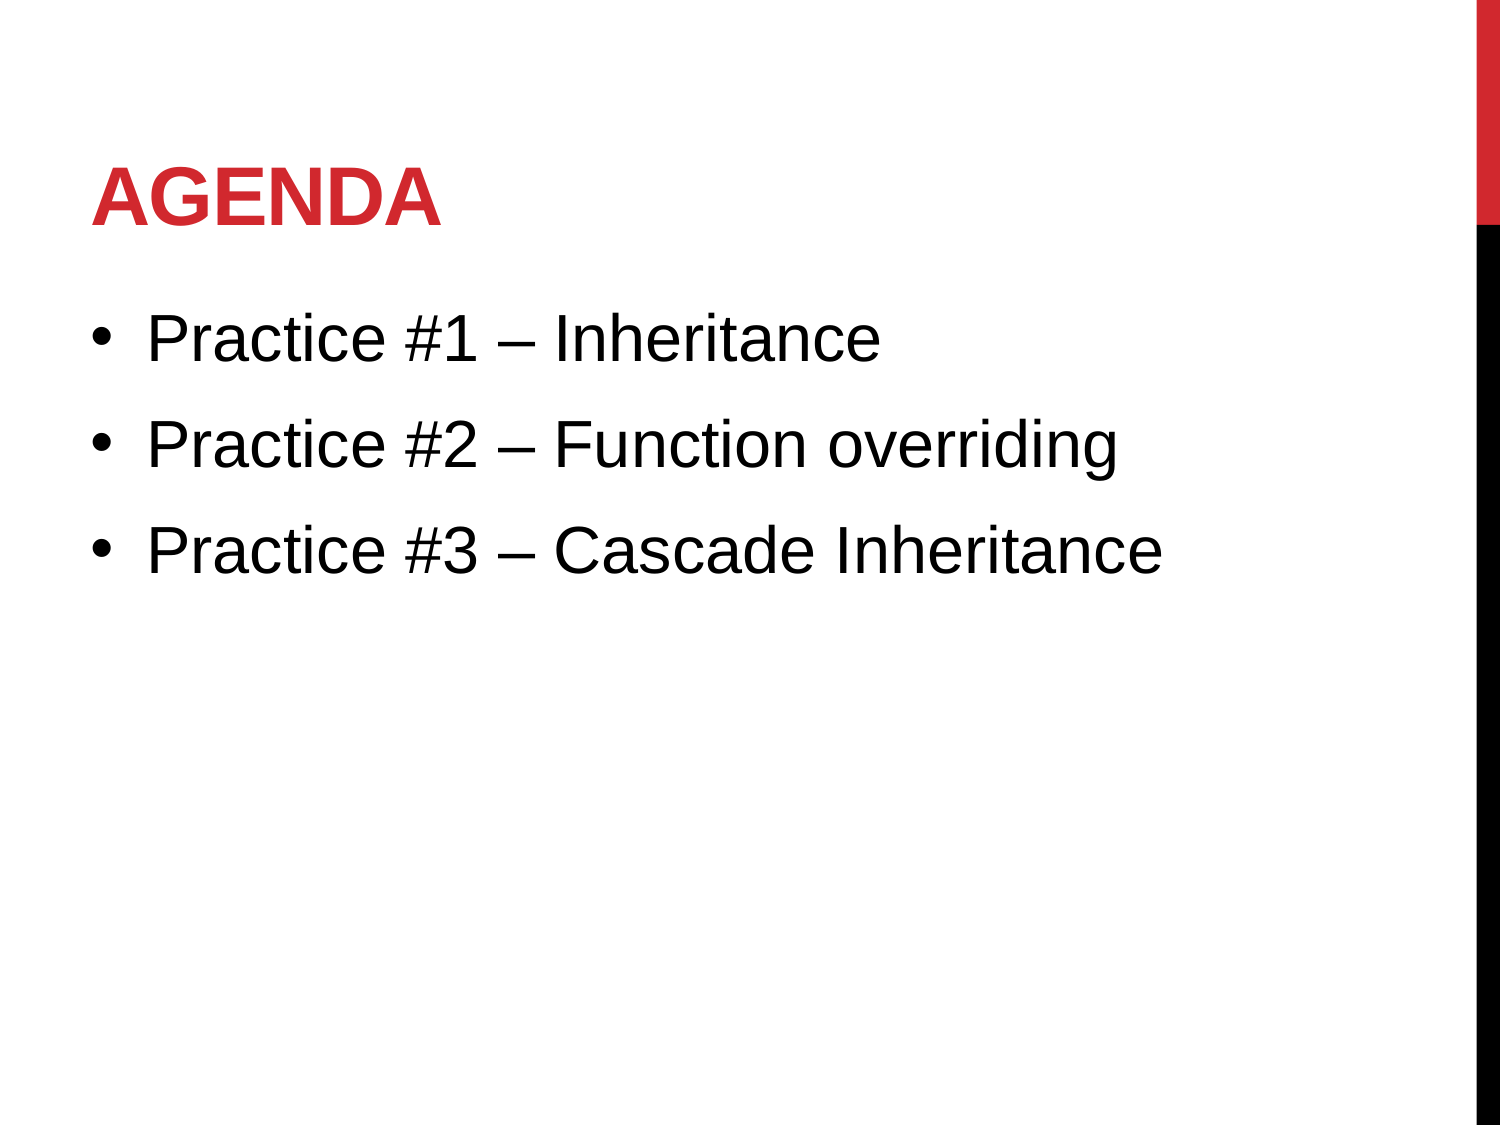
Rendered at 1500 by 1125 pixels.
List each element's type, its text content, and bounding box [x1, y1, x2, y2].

title Agenda [75, 25, 1025, 250]
list Practice #1 – Inheritance Practice #2 – Function overriding Practice #3 – Cascade Inheritance [75, 287, 1325, 1005]
